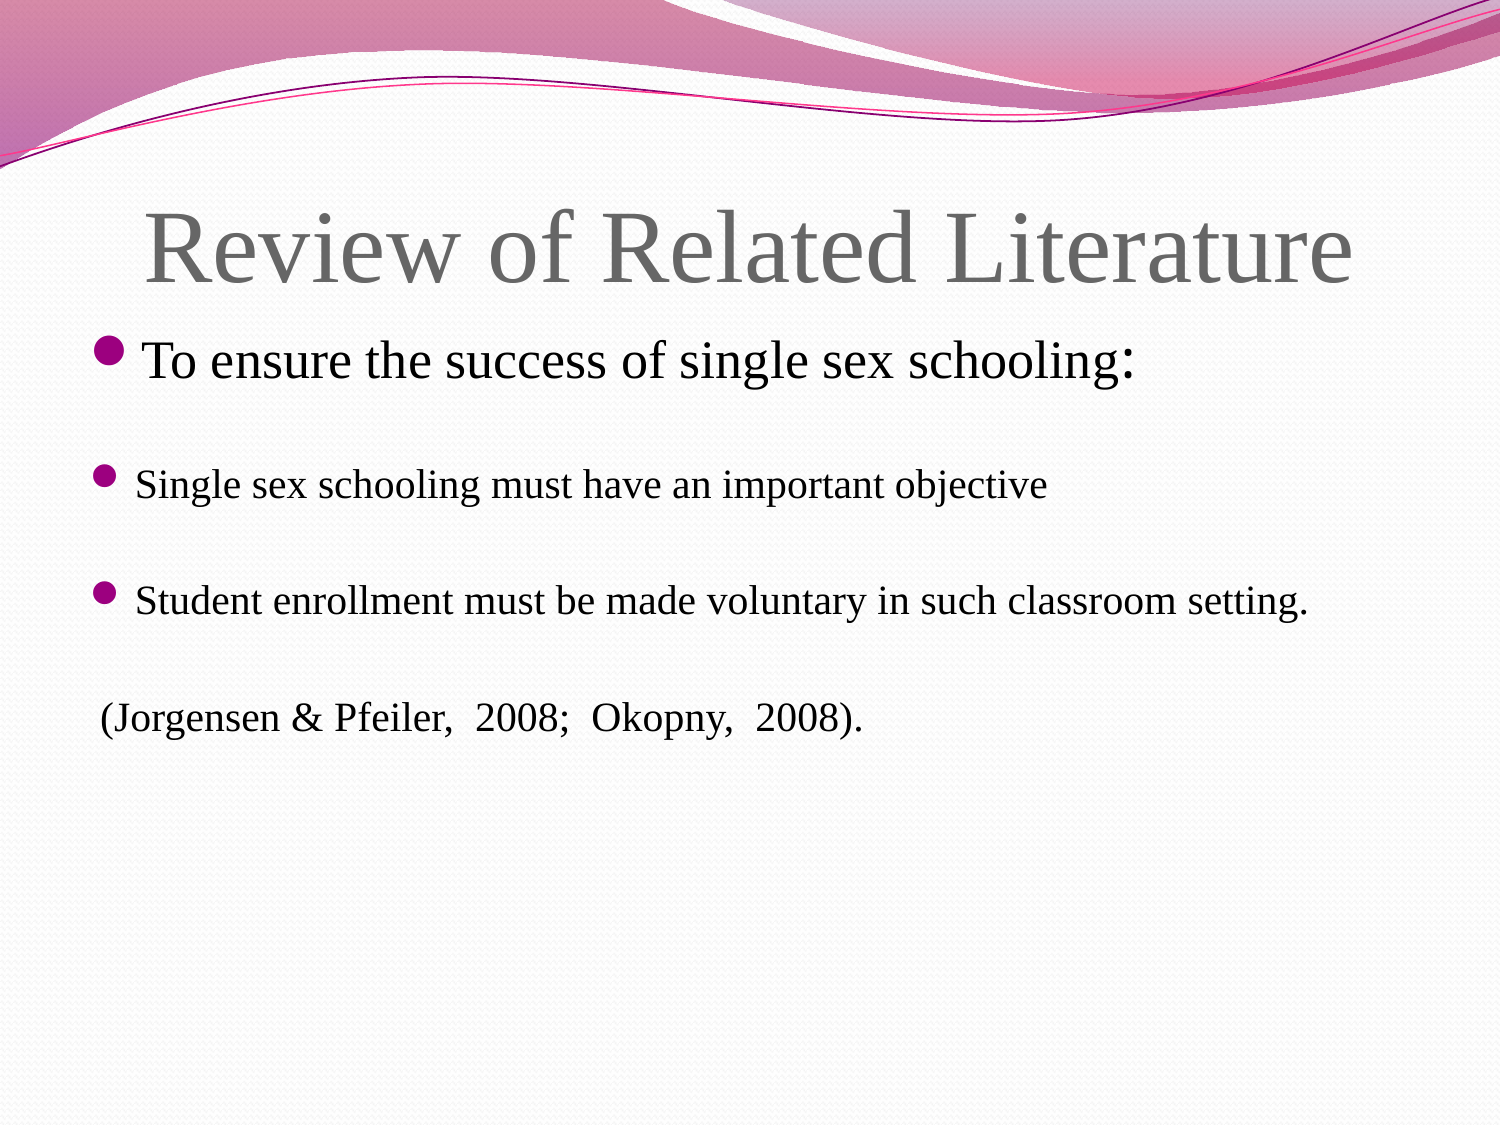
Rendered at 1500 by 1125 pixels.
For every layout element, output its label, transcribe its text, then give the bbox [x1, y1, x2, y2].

list To ensure the success of single sex schooling: Single sex schooling must have an important objective Student enrollment must be made voluntary in such classroom setting. (Jorgensen & Pfeiler, 2008; Okopny, 2008). [75, 317, 1425, 1038]
title Review of Related Literature [75, 115, 1425, 303]
